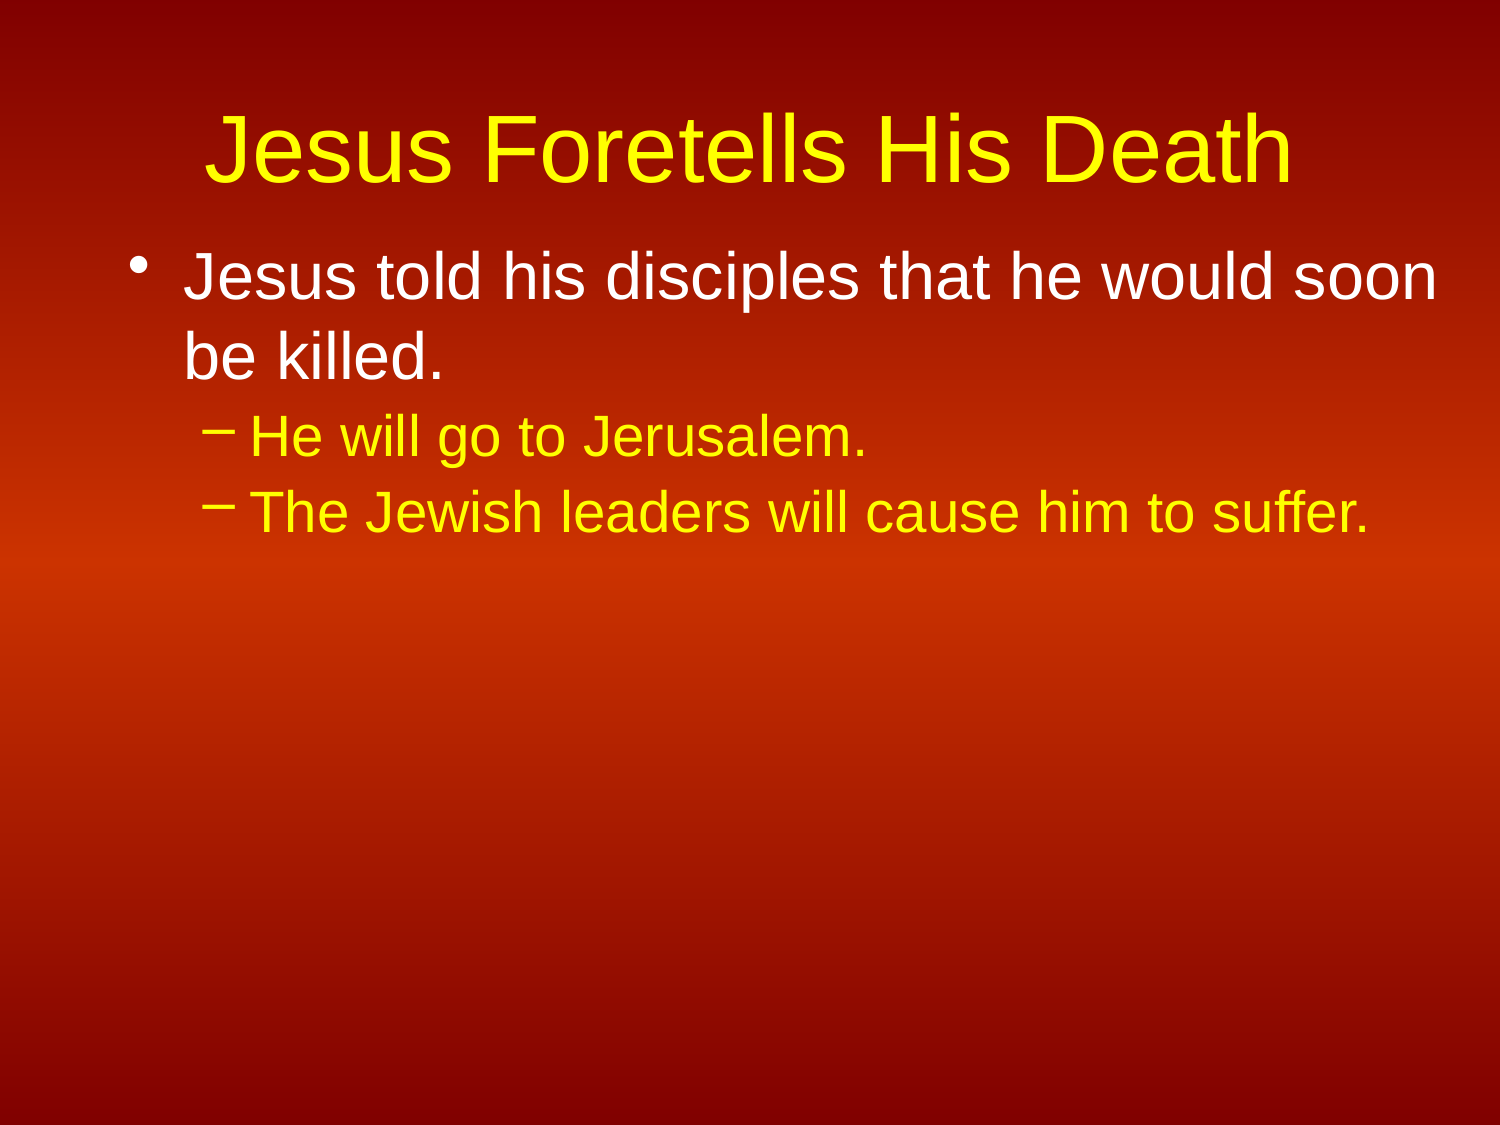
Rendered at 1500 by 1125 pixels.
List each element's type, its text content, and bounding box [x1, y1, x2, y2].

title Jesus Foretells His Death [37, 50, 1463, 238]
list Jesus told his disciples that he would soon be killed. He will go to Jerusalem. The Jewish leaders will cause him to suffer. [112, 224, 1463, 1025]
